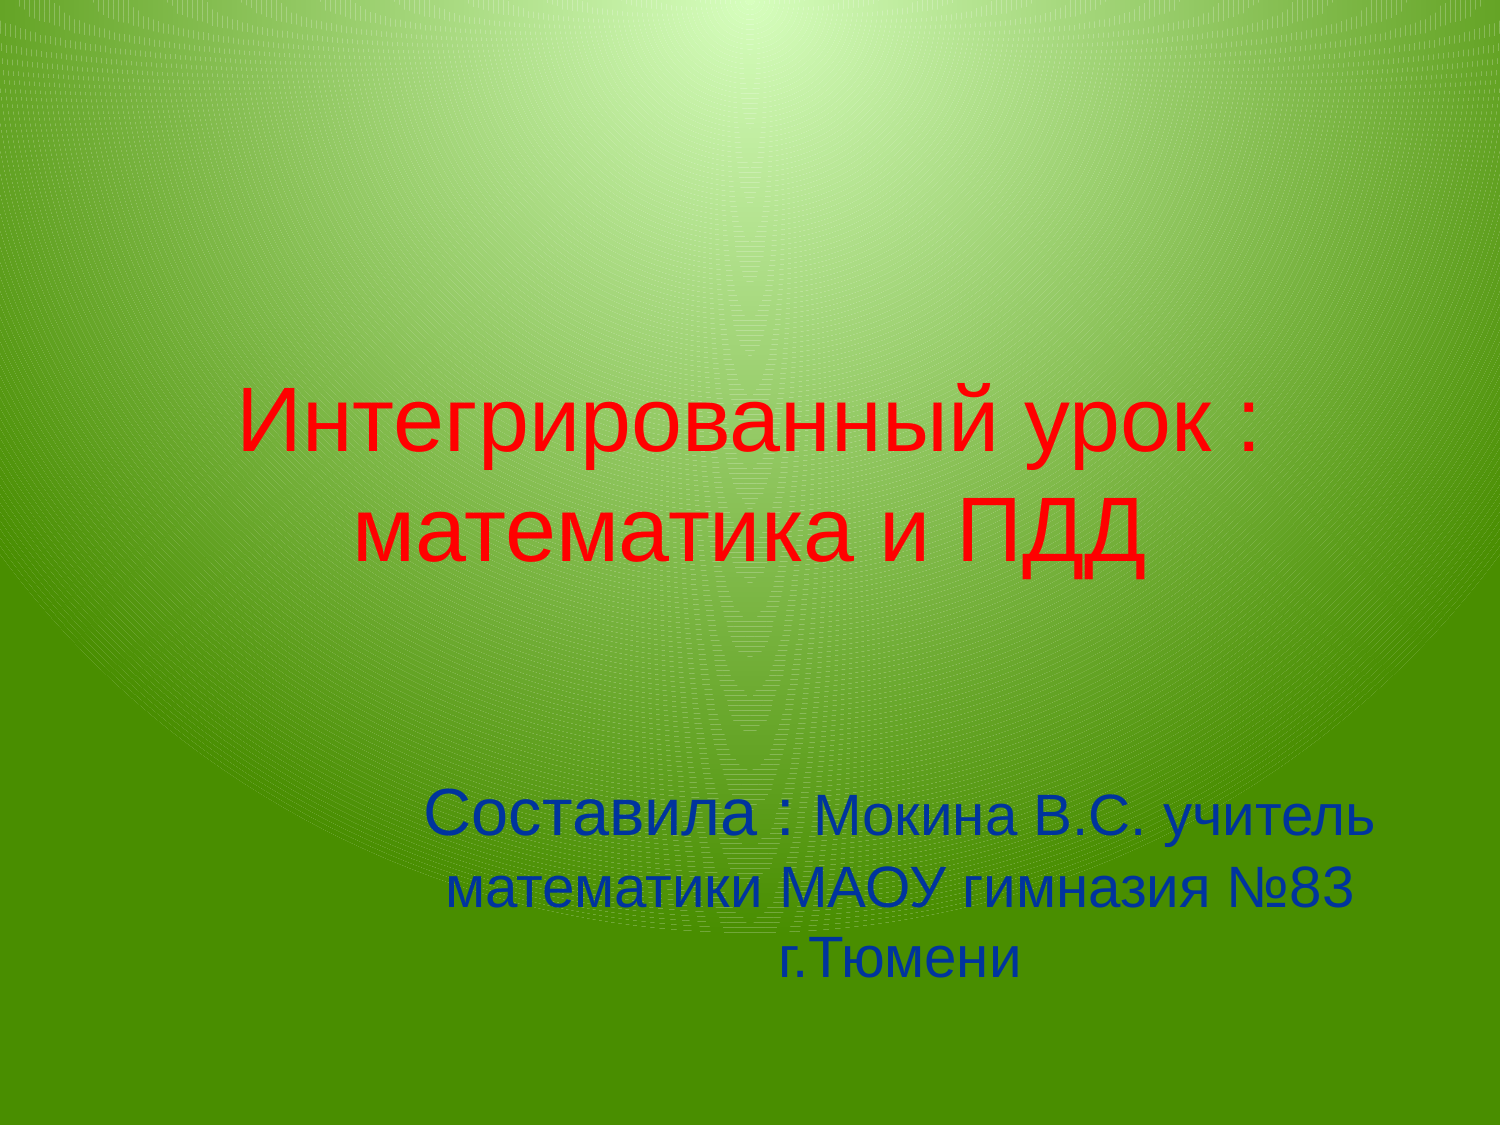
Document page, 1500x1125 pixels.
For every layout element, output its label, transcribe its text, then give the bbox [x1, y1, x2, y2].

subtitle Составила : Мокина В.С. учитель математики МАОУ гимназия №83 г.Тюмени [375, 761, 1425, 1050]
title Интегрированный урок : математика и ПДД [112, 349, 1388, 591]
